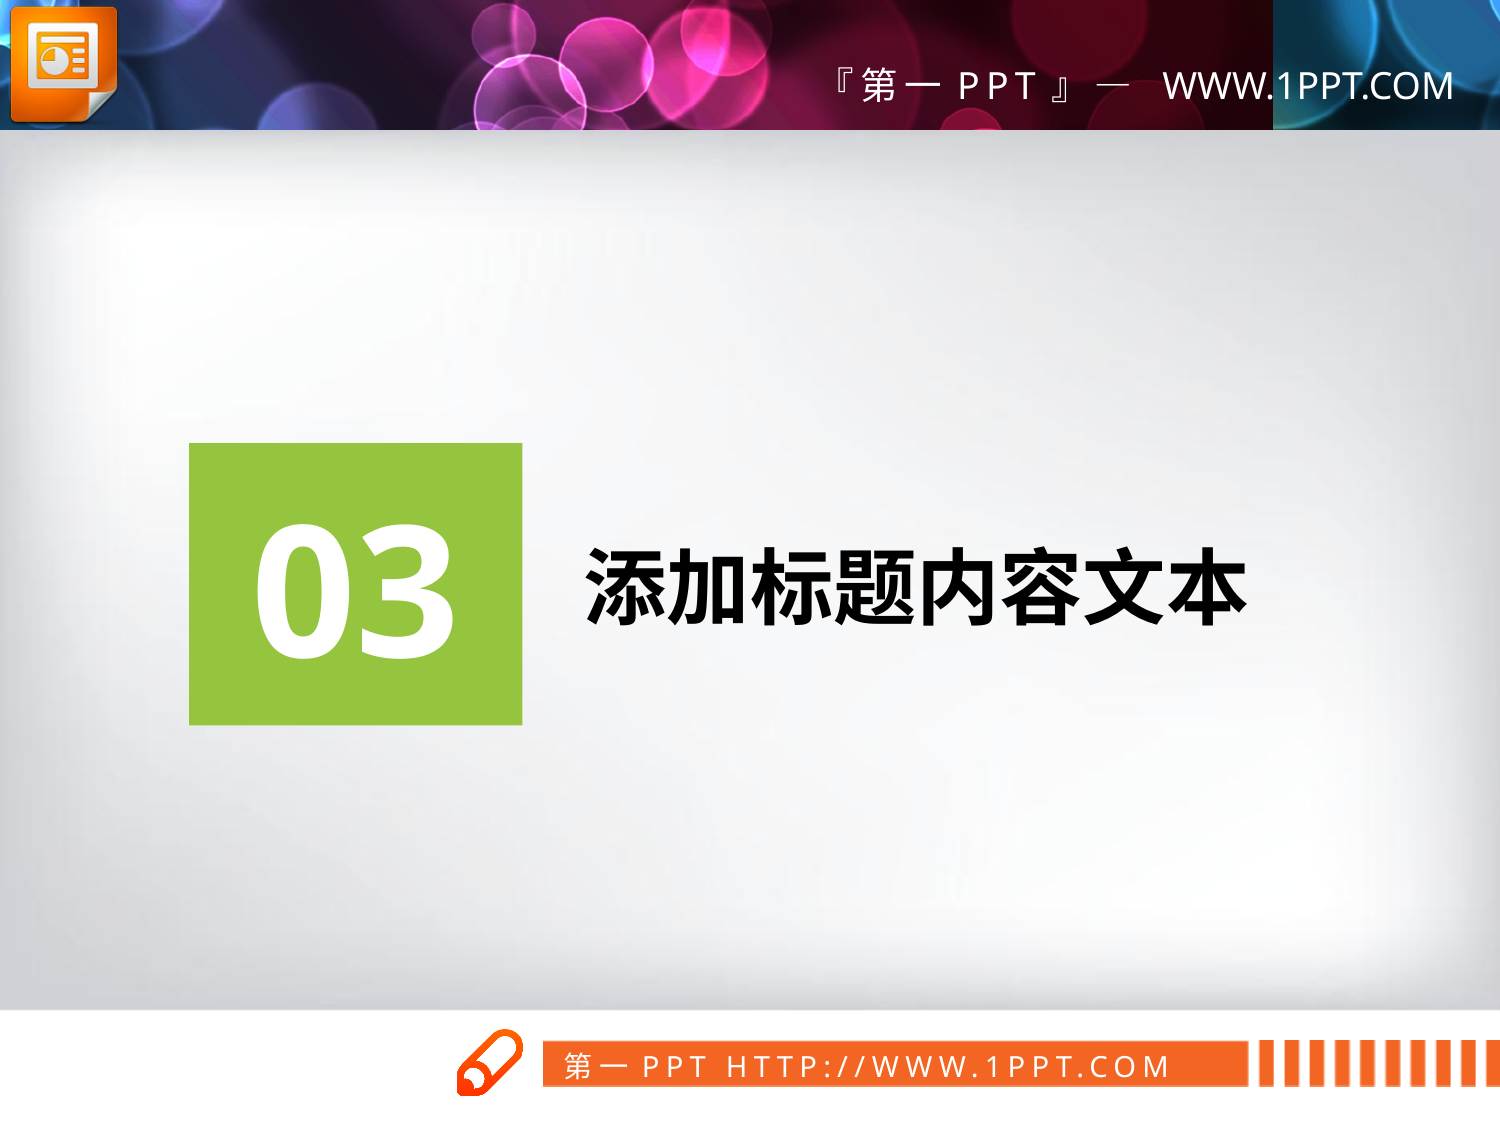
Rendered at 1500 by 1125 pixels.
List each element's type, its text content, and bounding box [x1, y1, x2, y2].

text_box 添加标题内容文本 [569, 527, 1265, 643]
picture [0, 0, 1500, 1012]
picture [543, 1040, 1500, 1087]
text_box 03 [187, 441, 525, 728]
